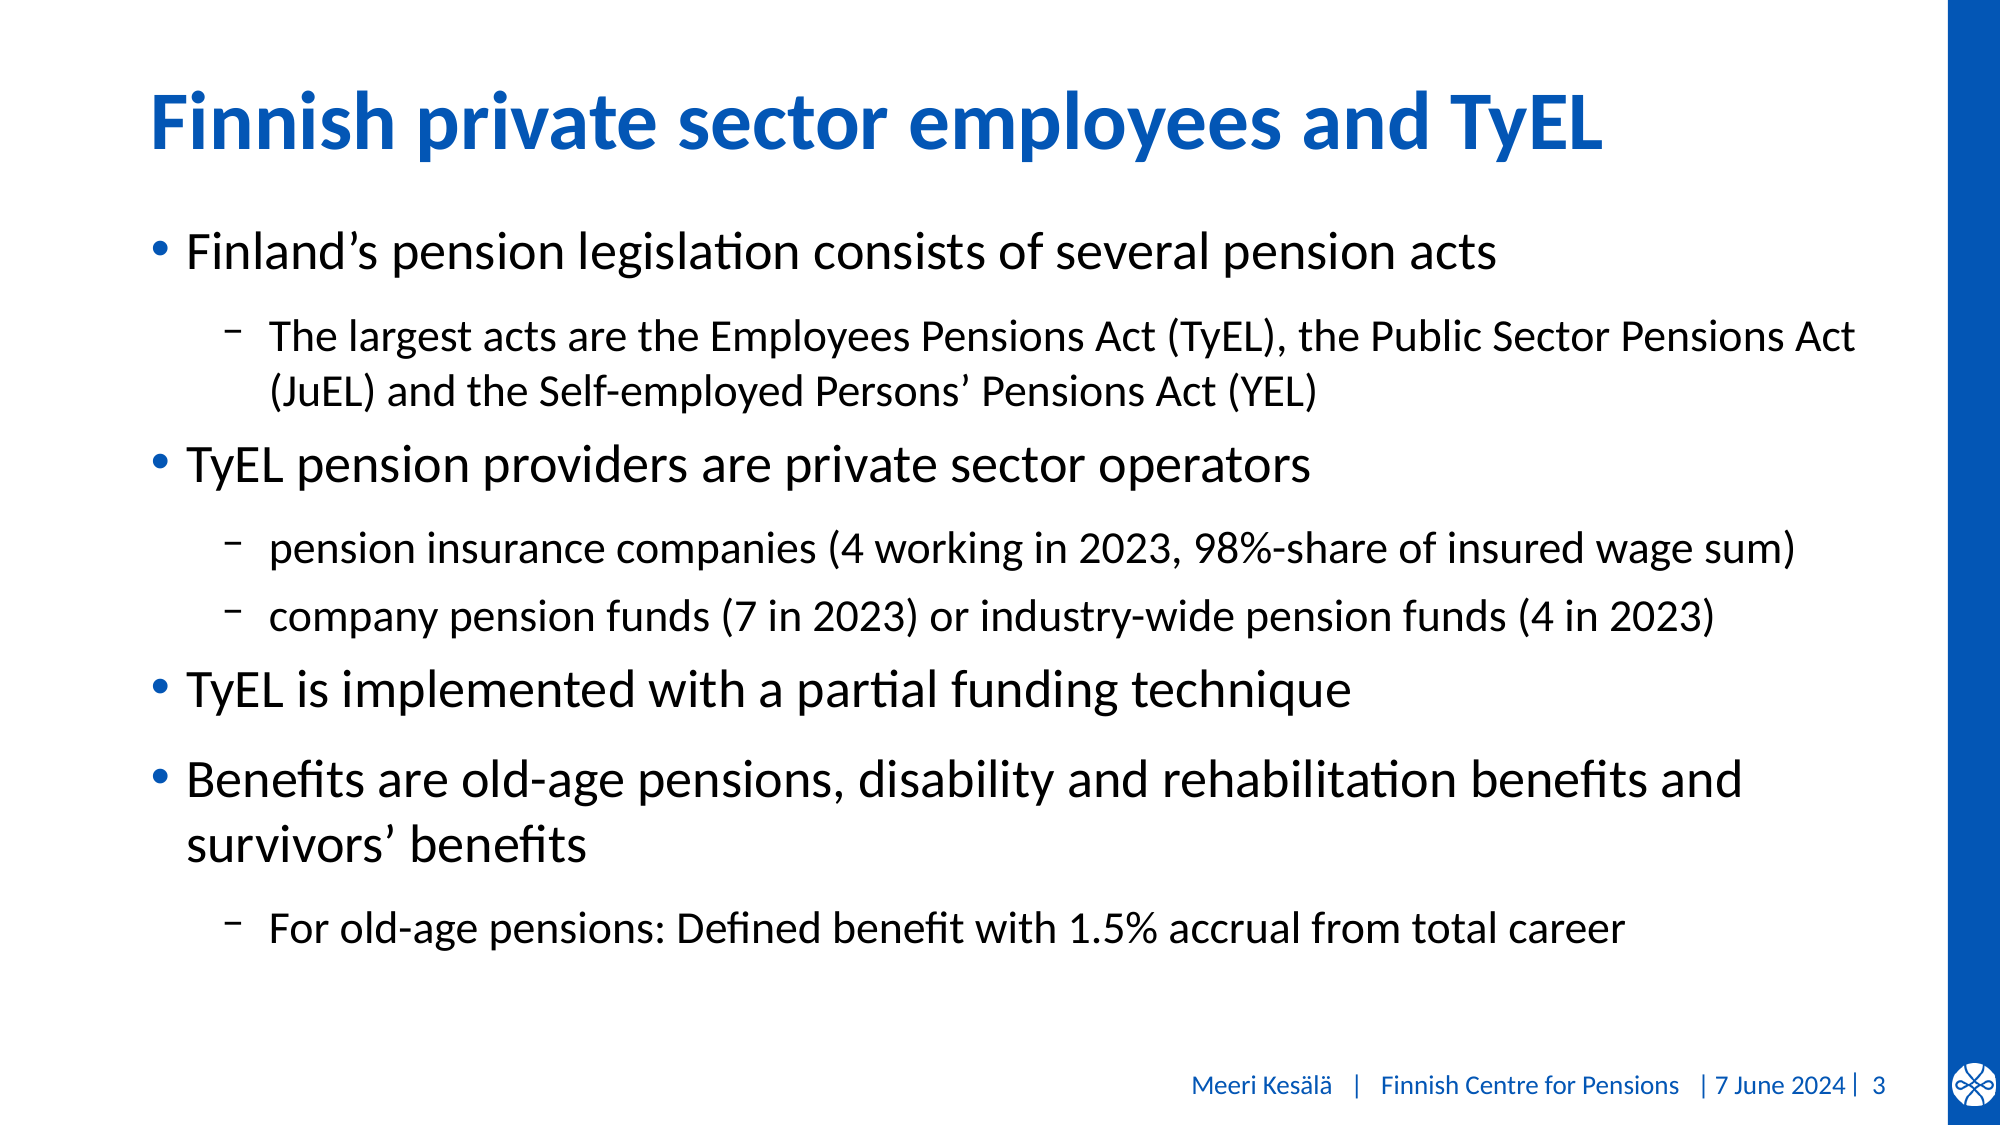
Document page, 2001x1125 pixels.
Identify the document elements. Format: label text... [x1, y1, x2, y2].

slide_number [1722, 1057, 1853, 1111]
slide_number 3 [1857, 1057, 1924, 1111]
title Finnish private sector employees and TyEL [135, 59, 1701, 208]
list Finland’s pension legislation consists of several pension acts The largest acts are the Employees Pensions Act (TyEL), the Public Sector Pensions Act (JuEL) and the Self-employed Persons’ Pensions Act (YEL) TyEL pension providers are private sector operators pension insurance companies (4 working in 2023, 98%-share of insured wage sum) company pension funds (7 in 2023) or industry-wide pension funds (4 in 2023) TyEL is implemented with a partial funding technique Benefits are old-age pensions, disability and rehabilitation benefits and survivors’ benefits For old-age pensions: Defined benefit with 1.5% accrual from total career [135, 208, 1898, 1010]
picture [1952, 1063, 1996, 1106]
footer Meeri Kesälä | Finnish Centre for Pensions | [729, 1057, 1722, 1111]
